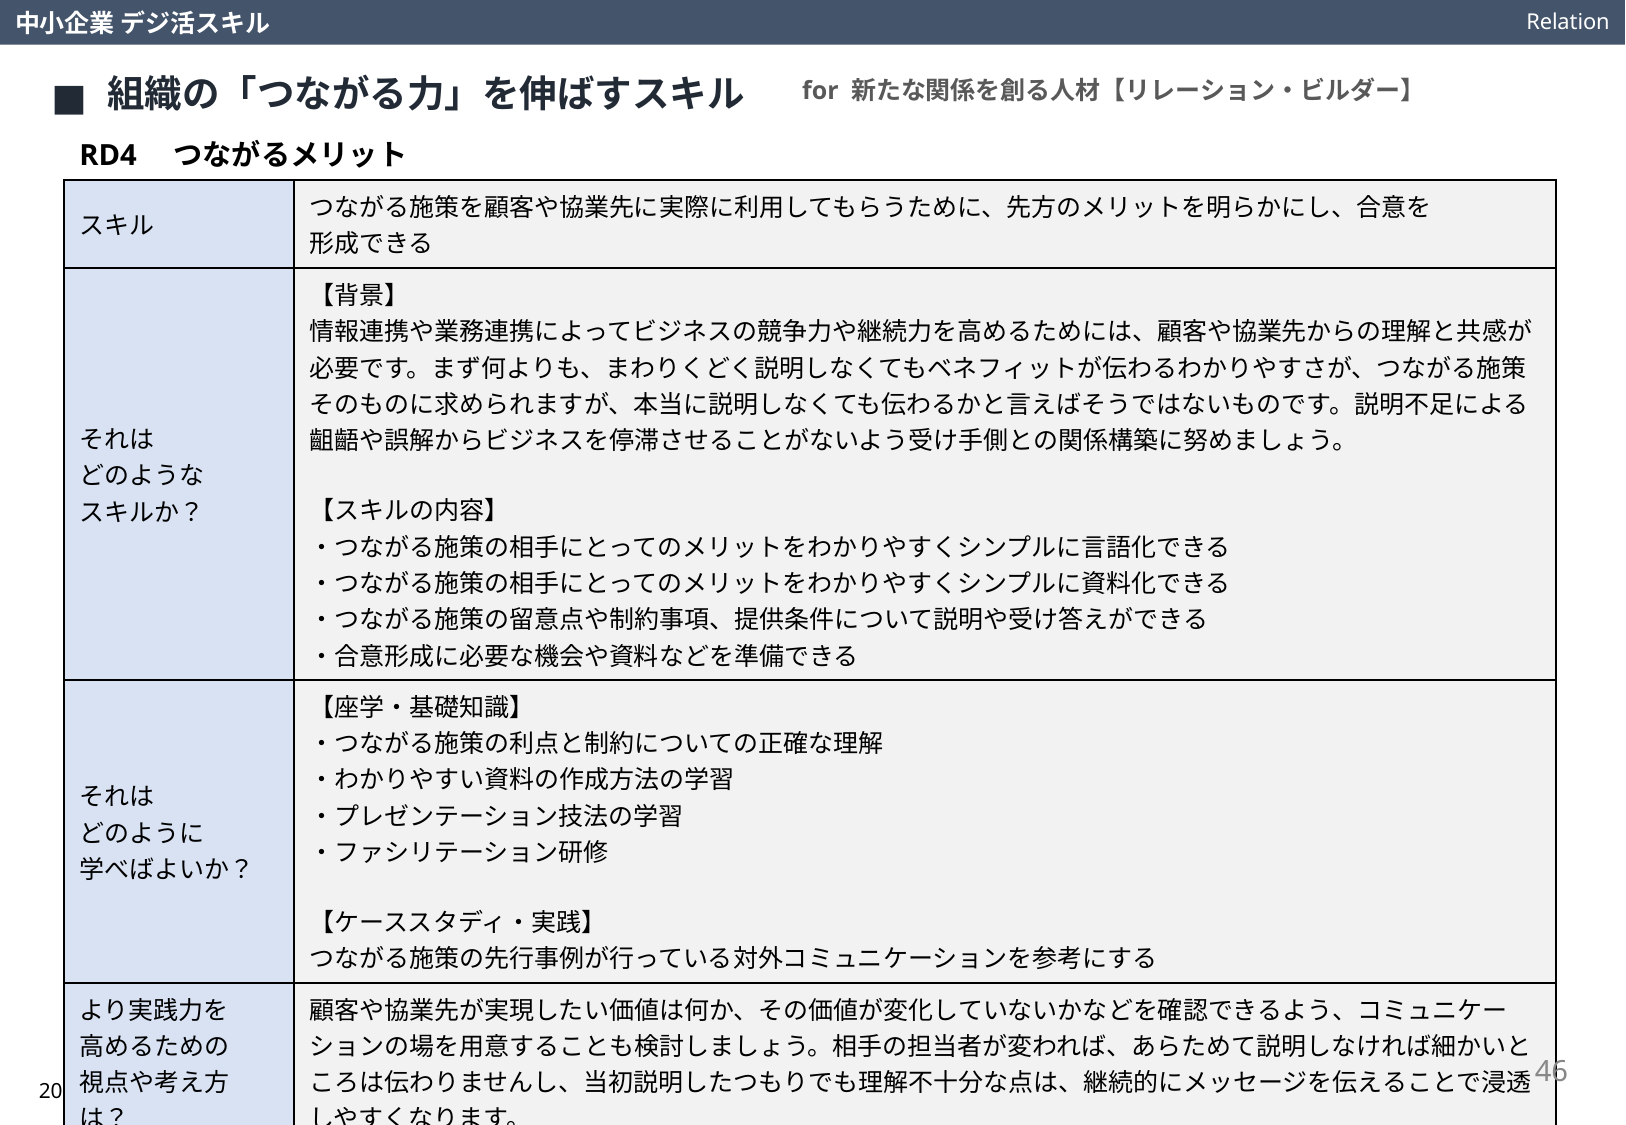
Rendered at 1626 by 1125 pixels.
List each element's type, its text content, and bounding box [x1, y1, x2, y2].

table_cell 【座学・基礎知識】 ・つながる施策の利点と制約についての正確な理解 ・わかりやすい資料の作成方法の学習 ・プレゼンテーション技法の学習 ・ファシリテーション研修 【ケーススタディ・実践】 つながる施策の先行事例が行っている対外コミュニケーションを参考にする [295, 681, 1555, 982]
table_cell それは どのような スキルか？ [65, 269, 293, 679]
text_box Relation [1438, 0, 1625, 42]
table_cell それは どのように 学べばよいか？ [65, 681, 293, 982]
table_cell 顧客や協業先が実現したい価値は何か、その価値が変化していないかなどを確認できるよう、コミュニケーションの場を用意することも検討しましょう。相手の担当者が変われば、あらためて説明しなければ細かいところは伝わりませんし、当初説明したつもりでも理解不十分な点は、継続的にメッセージを伝えることで浸透しやすくなります。 [295, 984, 1555, 1125]
slide_number 46 [1217, 1042, 1584, 1103]
table_header つながる施策を顧客や協業先に実際に利用してもらうために、先方のメリットを明らかにし、合意を 形成できる [295, 181, 1555, 267]
table_cell より実践力を 高めるための 視点や考え方は？ [65, 984, 293, 1125]
text_box 中小企業 デジ活スキル [0, 0, 1625, 45]
table_cell 【背景】 情報連携や業務連携によってビジネスの競争力や継続力を高めるためには、顧客や協業先からの理解と共感が必要です。まず何よりも、まわりくどく説明しなくてもベネフィットが伝わるわかりやすさが、つながる施策そのものに求められますが、本当に説明しなくても伝わるかと言えばそうではないものです。説明不足による齟齬や誤解からビジネスを停滞させることがないよう受け手側との関係構築に努めましょう。 【スキルの内容】 ・つながる施策の相手にとってのメリットをわかりやすくシンプルに言語化できる ・つながる施策の相手にとってのメリットをわかりやすくシンプルに資料化できる ・つながる施策の留意点や制約事項、提供条件について説明や受け答えができる ・合意形成に必要な機会や資料などを準備できる [295, 269, 1555, 679]
table_header スキル [65, 181, 293, 267]
text_box 組織の「つながる力」を伸ばすスキル [36, 62, 1185, 123]
text_box for 新たな関係を創る人材【リレーション・ビルダー】 [787, 67, 1461, 113]
text_box RD4 つながるメリット [64, 128, 1561, 179]
